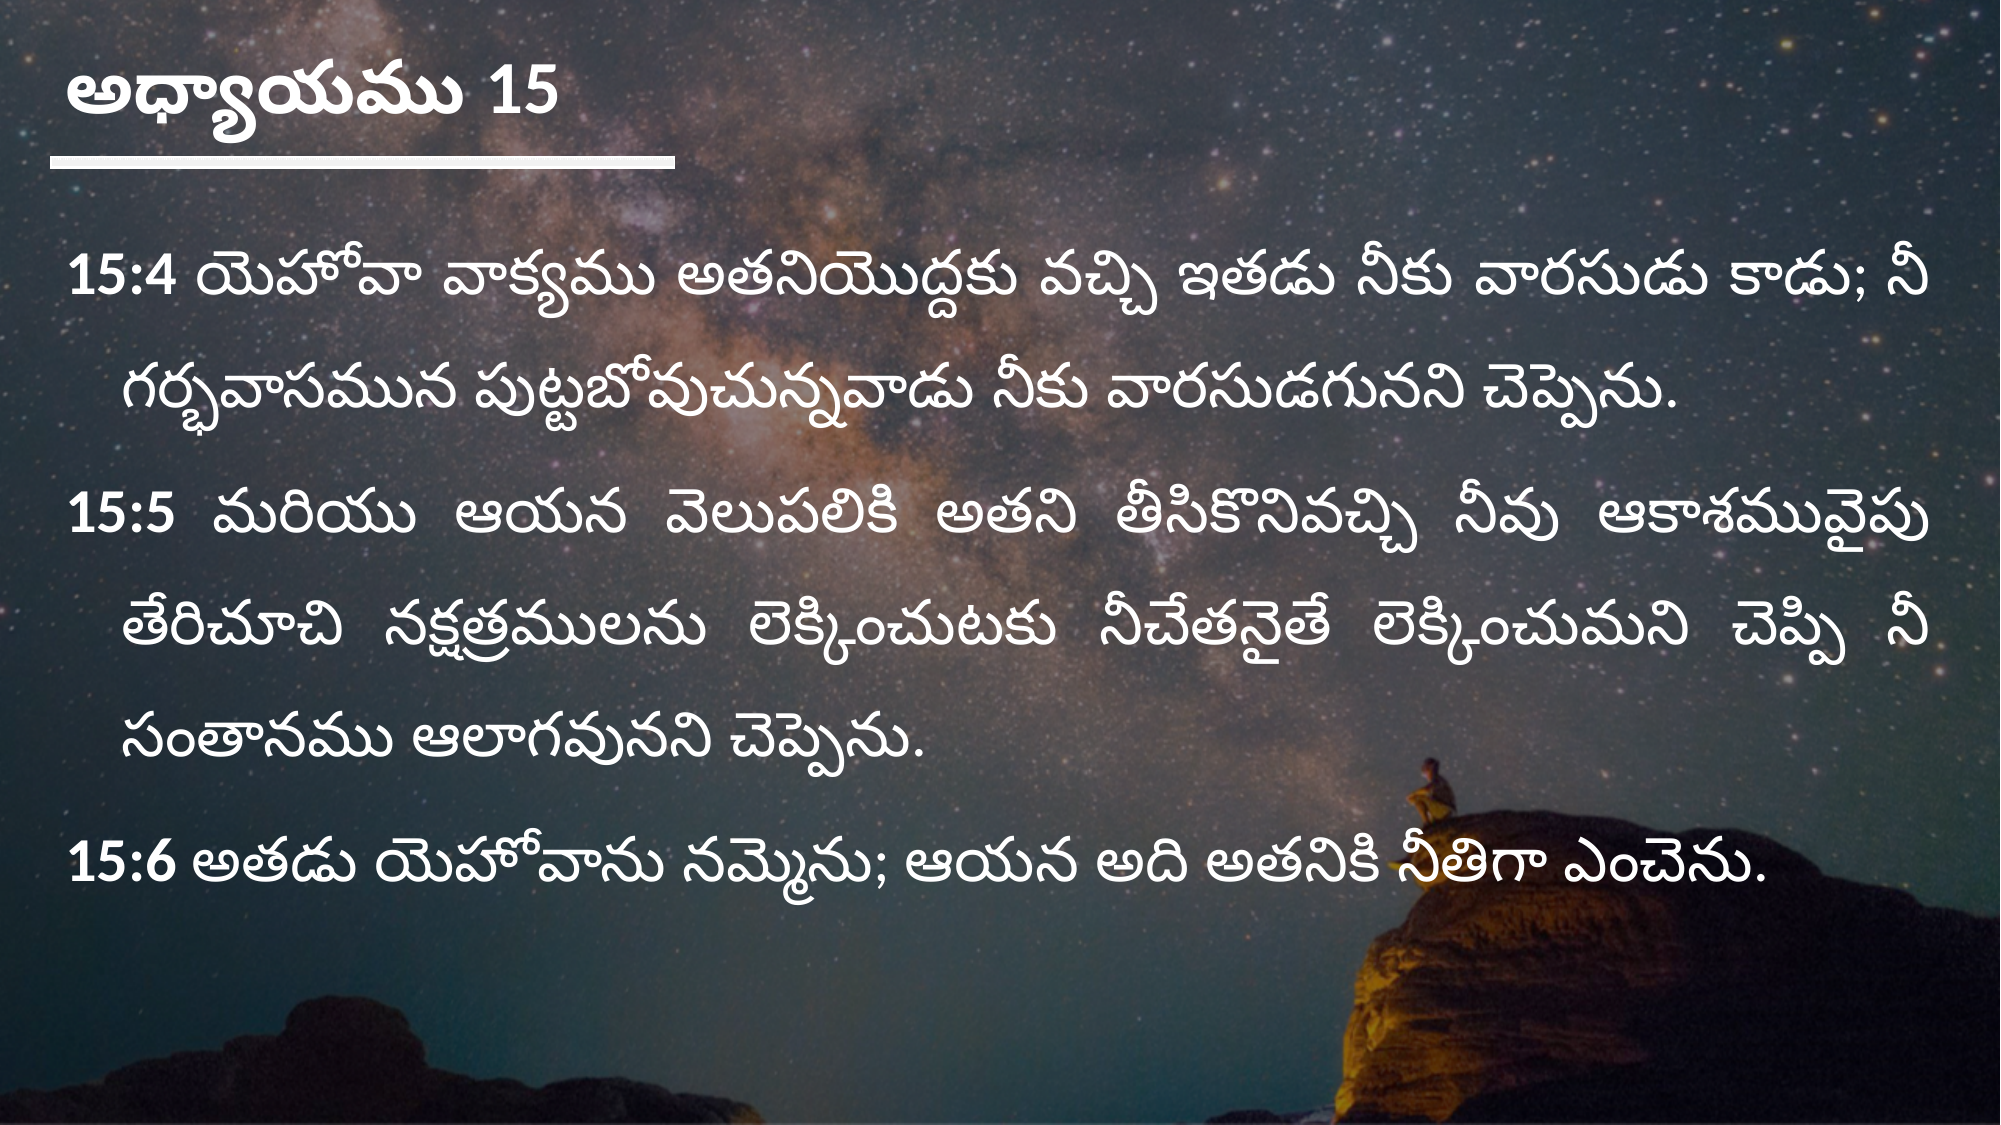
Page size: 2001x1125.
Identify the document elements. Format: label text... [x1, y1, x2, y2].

picture [0, 0, 2000, 1125]
title అధ్యాయము 15 [50, 0, 1925, 167]
list 15:4 యెహోవా వాక్యము అతనియొద్దకు వచ్చి ఇతడు నీకు వారసుడు కాడు; నీ గర్భవాసమున పుట్టబోవుచున్నవాడు నీకు వారసుడగునని చెప్పెను. 15:5 మరియు ఆయన వెలుపలికి అతని తీసికొనివచ్చి నీవు ఆకాశమువైపు తేరిచూచి నక్షత్రములను లెక్కించుటకు నీచేతనైతే లెక్కించుమని చెప్పి నీ సంతానము ఆలాగవునని చెప్పెను. 15:6 అతడు యెహోవాను నమ్మెను; ఆయన అది అతనికి నీతిగా ఎంచెను. [50, 187, 1946, 1063]
